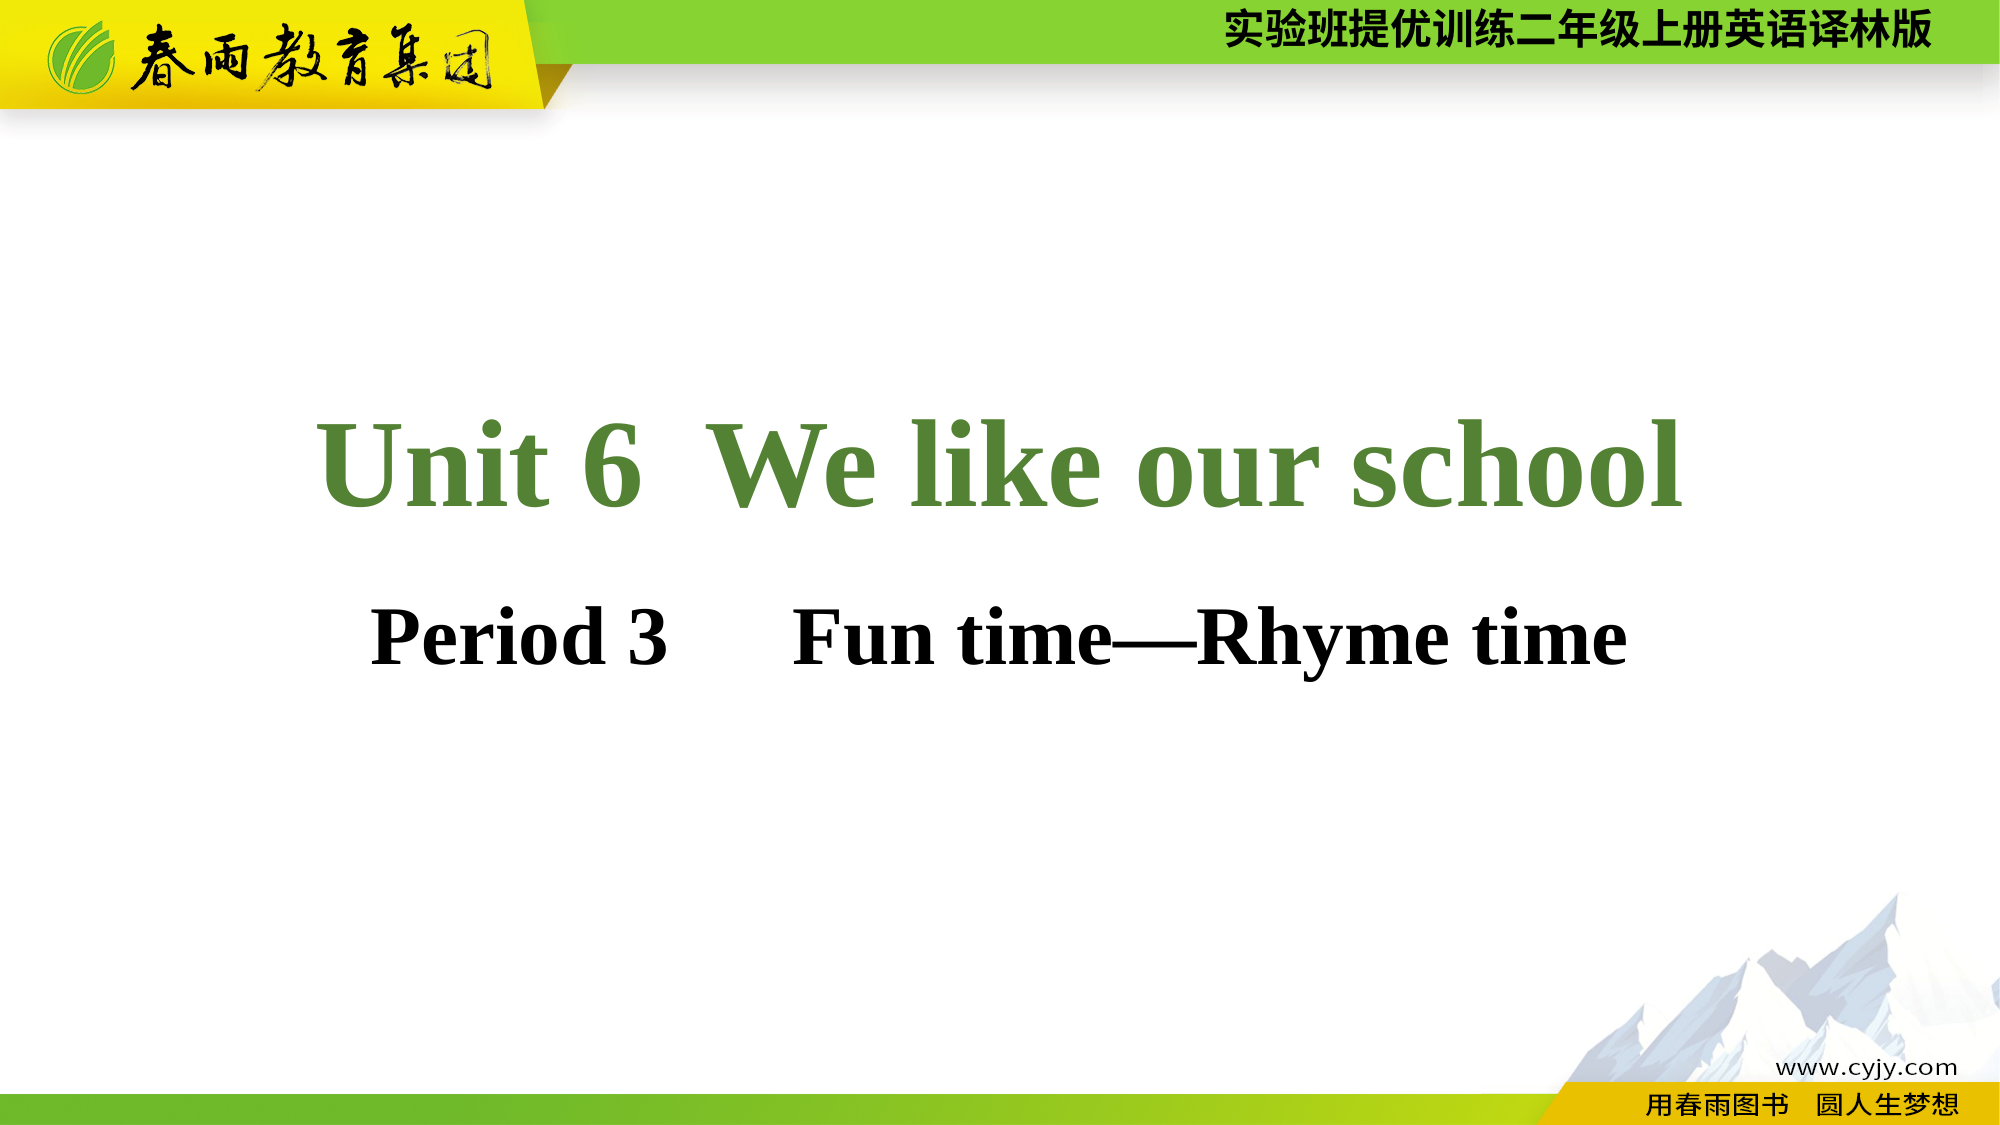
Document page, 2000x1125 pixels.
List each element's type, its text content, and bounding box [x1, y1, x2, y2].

text_box Unit 6 We like our school Period 3 Fun time—Rhyme time [0, 298, 2000, 689]
picture [0, 689, 2000, 1125]
picture [0, 0, 2000, 298]
